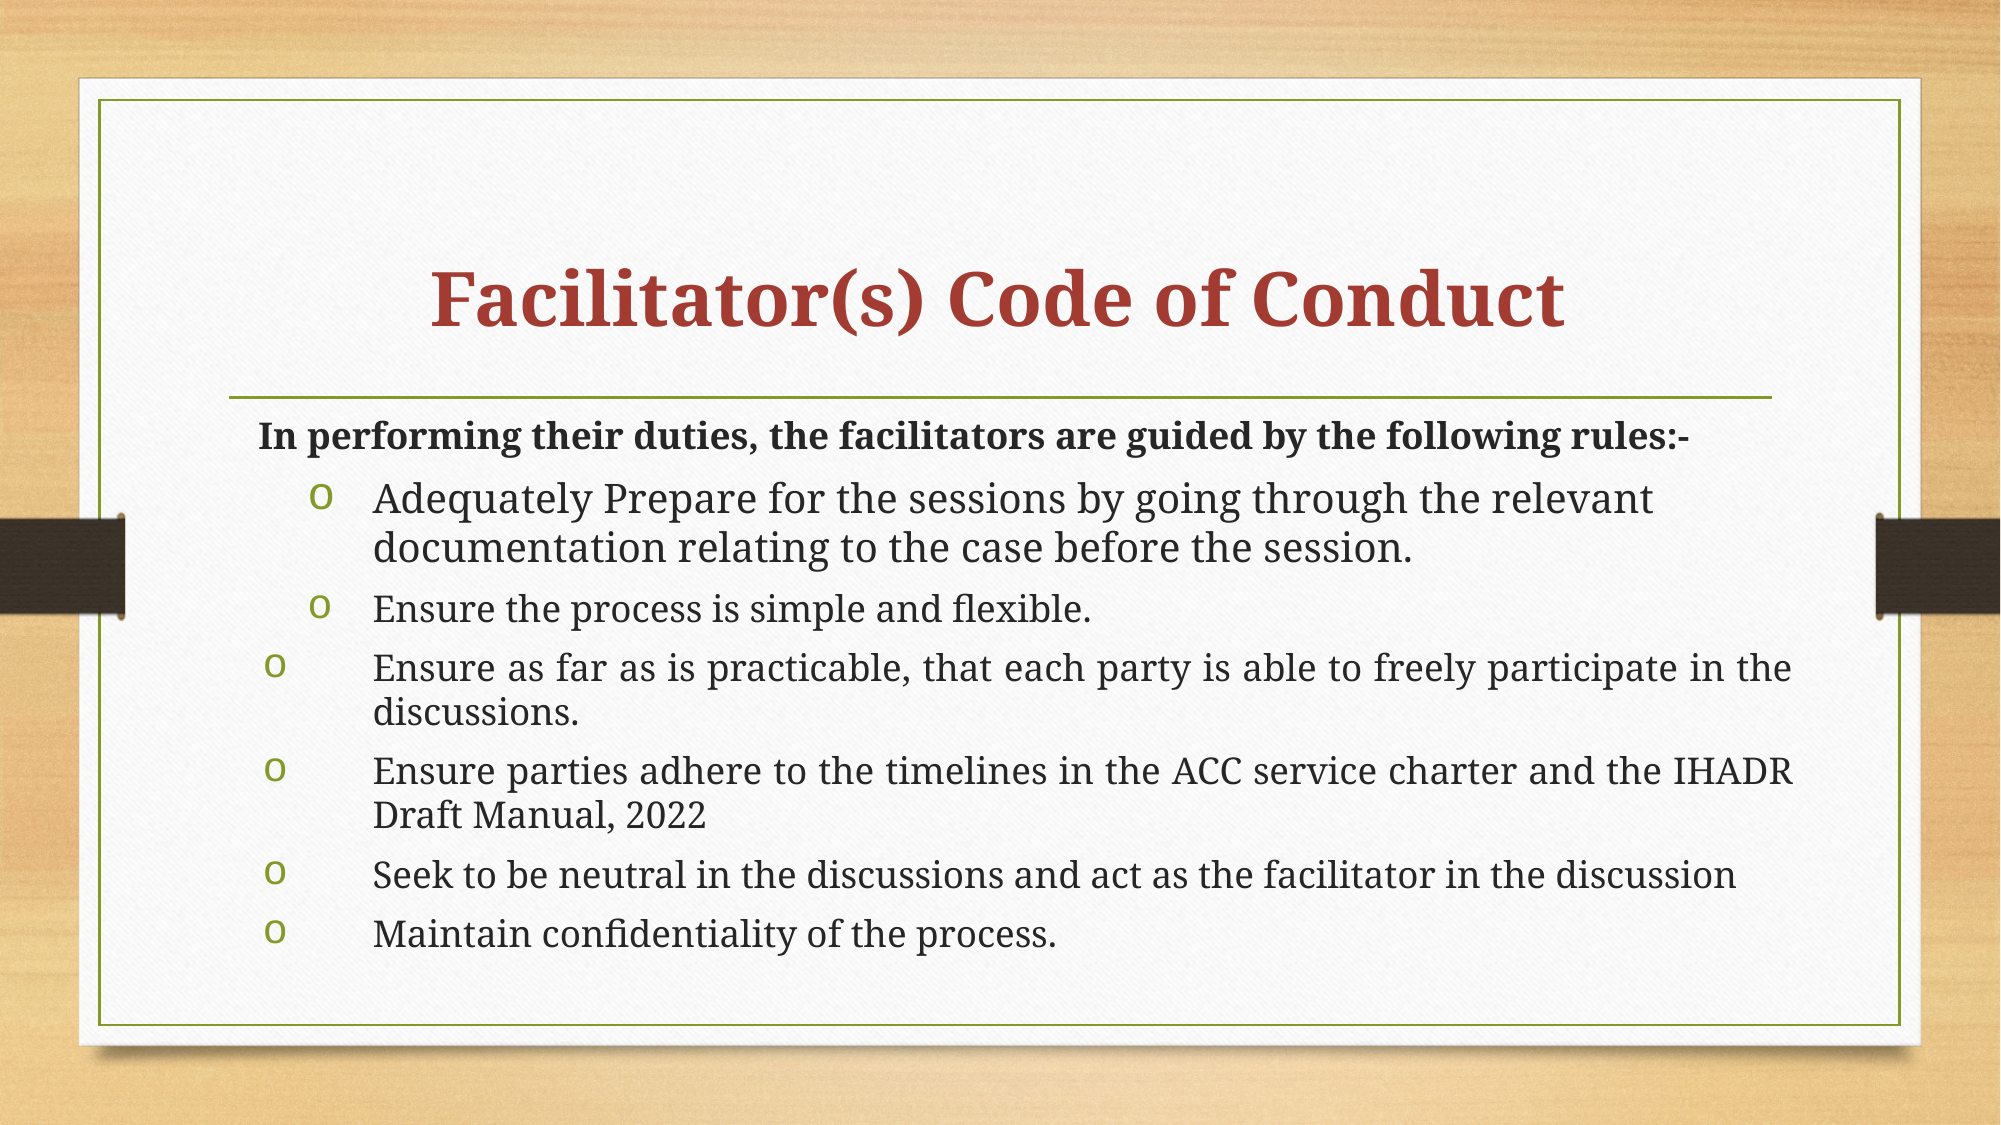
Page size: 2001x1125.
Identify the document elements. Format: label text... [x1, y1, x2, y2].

title Facilitator(s) Code of Conduct [402, 216, 1595, 376]
picture [0, 0, 2001, 1125]
list In performing their duties, the facilitators are guided by the following rules:- Adequately Prepare for the sessions by going through the relevant documentation relating to the case before the session. Ensure the process is simple and flexible. Ensure as far as is practicable, that each party is able to freely participate in the discussions. Ensure parties adhere to the timelines in the ACC service charter and the IHADR Draft Manual, 2022 Seek to be neutral in the discussions and act as the facilitator in the discussion Maintain confidentiality of the process. [243, 405, 1810, 1005]
